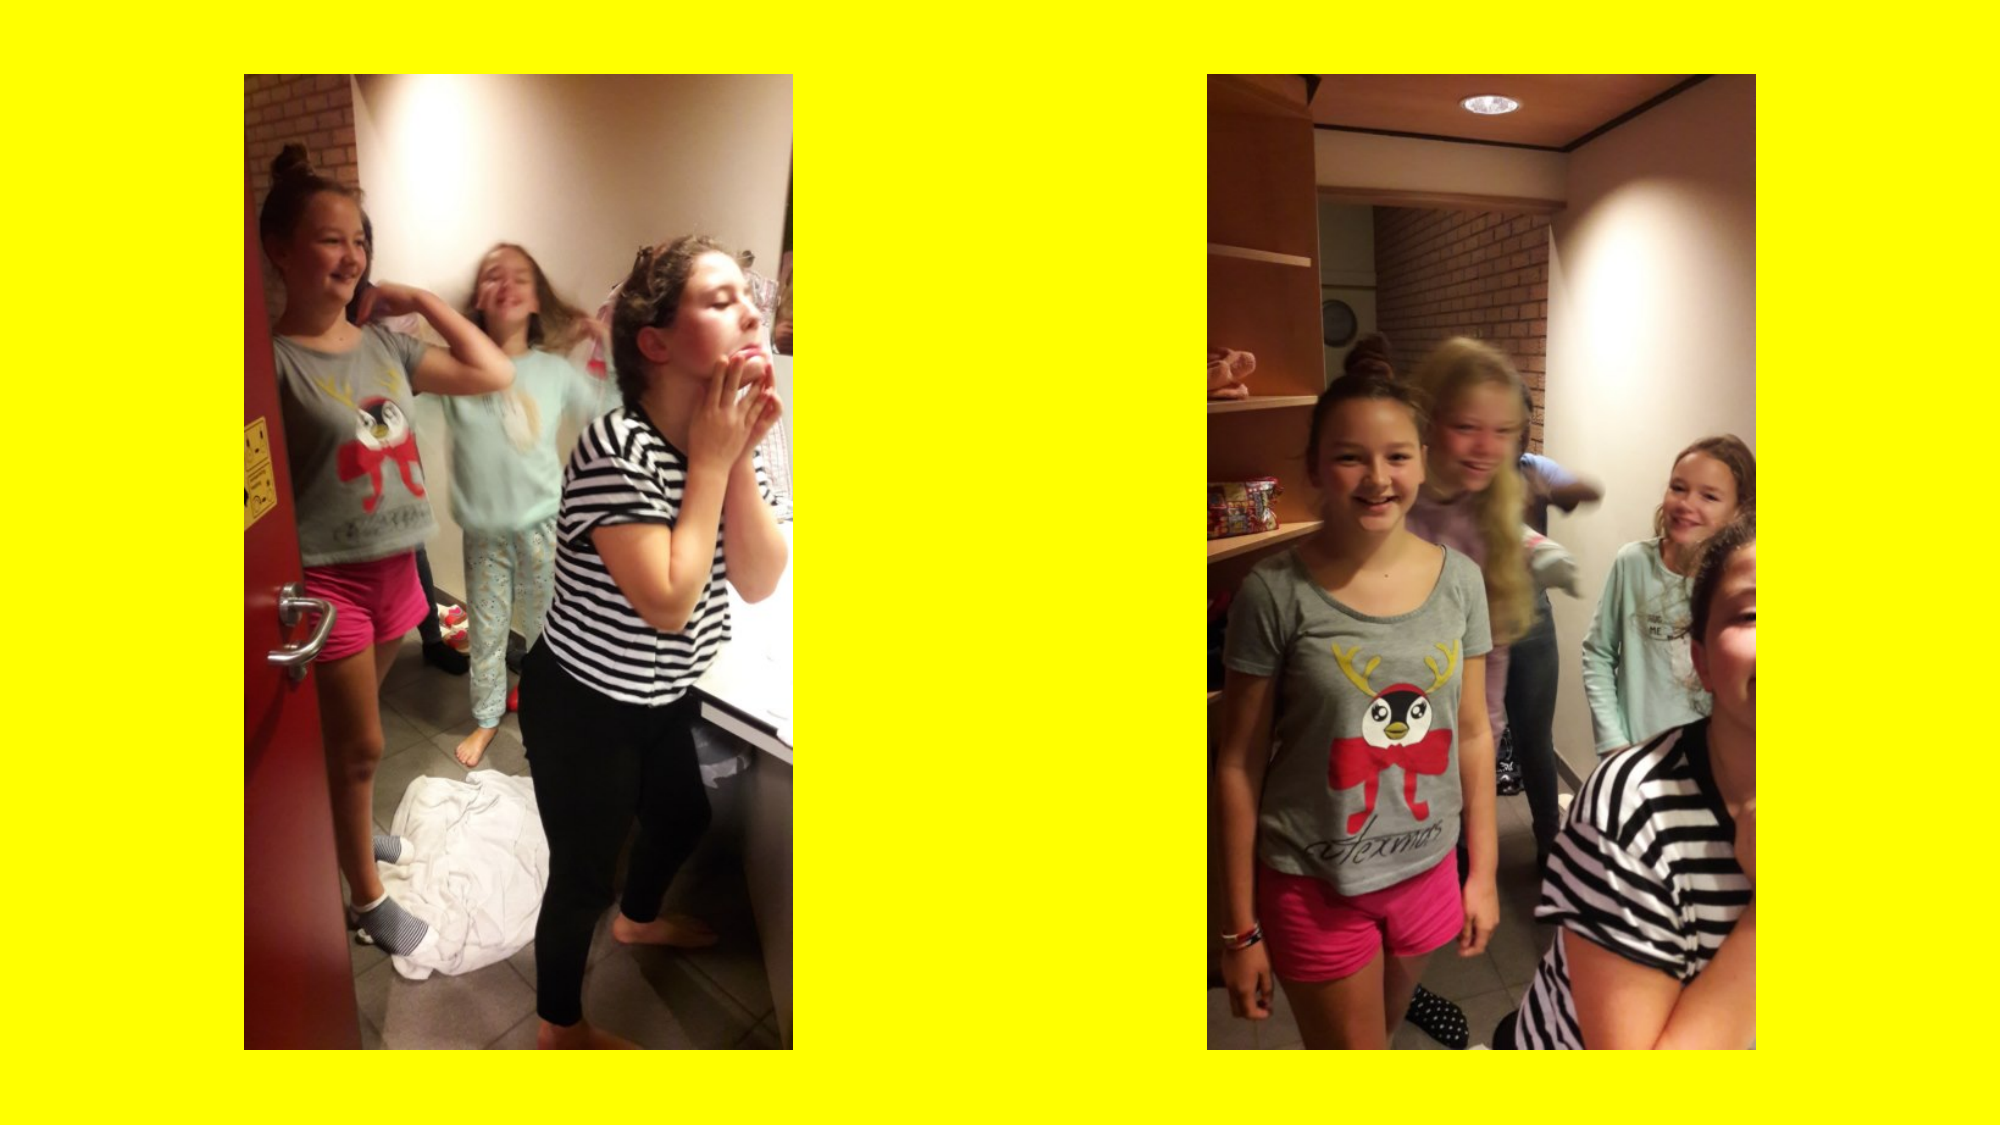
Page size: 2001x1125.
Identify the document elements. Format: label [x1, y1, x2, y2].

picture [244, 74, 793, 1050]
picture [1206, 74, 1756, 1050]
